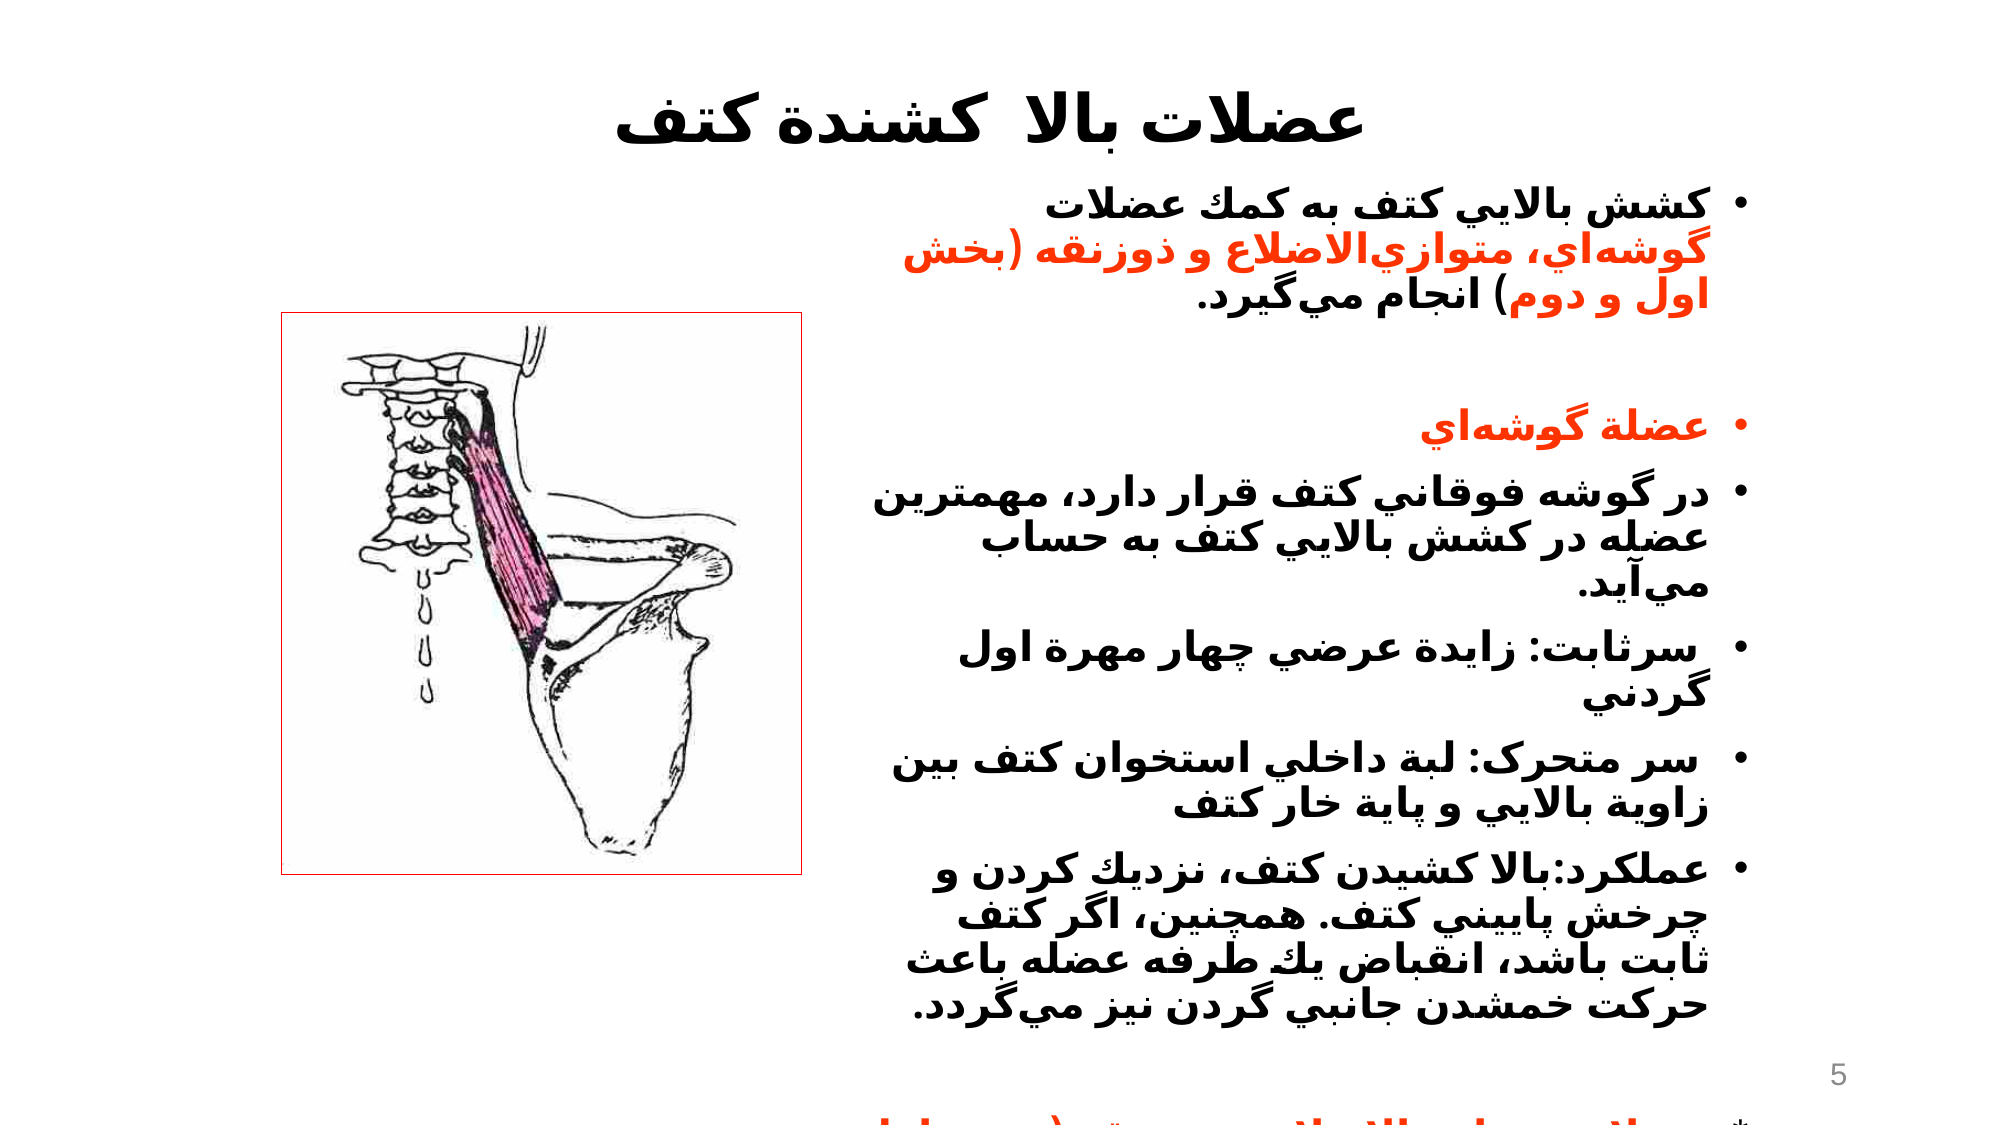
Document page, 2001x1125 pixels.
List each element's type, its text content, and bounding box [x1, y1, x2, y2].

list كشش بالايي كتف به كمك عضلات گوشه‌اي، متوازي‌الاضلاع و ذوزنقه (بخش اول و دوم) انجام مي‌گيرد. عضلة گوشه‌اي در گوشه فوقاني كتف قرار دارد، مهمترين عضله در كشش بالايي كتف به حساب مي‌آيد. سرثابت: زايدة عرضي چهار مهرة اول گردني سر متحرک: لبة داخلي استخوان كتف بين زاوية بالايي و پاية خار كتف عملکرد:بالا كشيدن كتف، نزديك كردن و چرخش پاييني کتف. همچنين، اگر كتف ثابت باشد، انقباض يك طرفه عضله باعث حركت خم‎شدن جانبي گردن نيز مي‌گردد. عضلات متوازي‌الاضلاع و ذوزنقه (بخش اول و دوم)قبلاً توضیح داده شده اند. [838, 174, 1764, 1053]
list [281, 312, 802, 875]
slide_number 5 [1412, 1042, 1863, 1103]
title كشندة كتف ‎ عضلات بالا [100, 47, 1900, 275]
